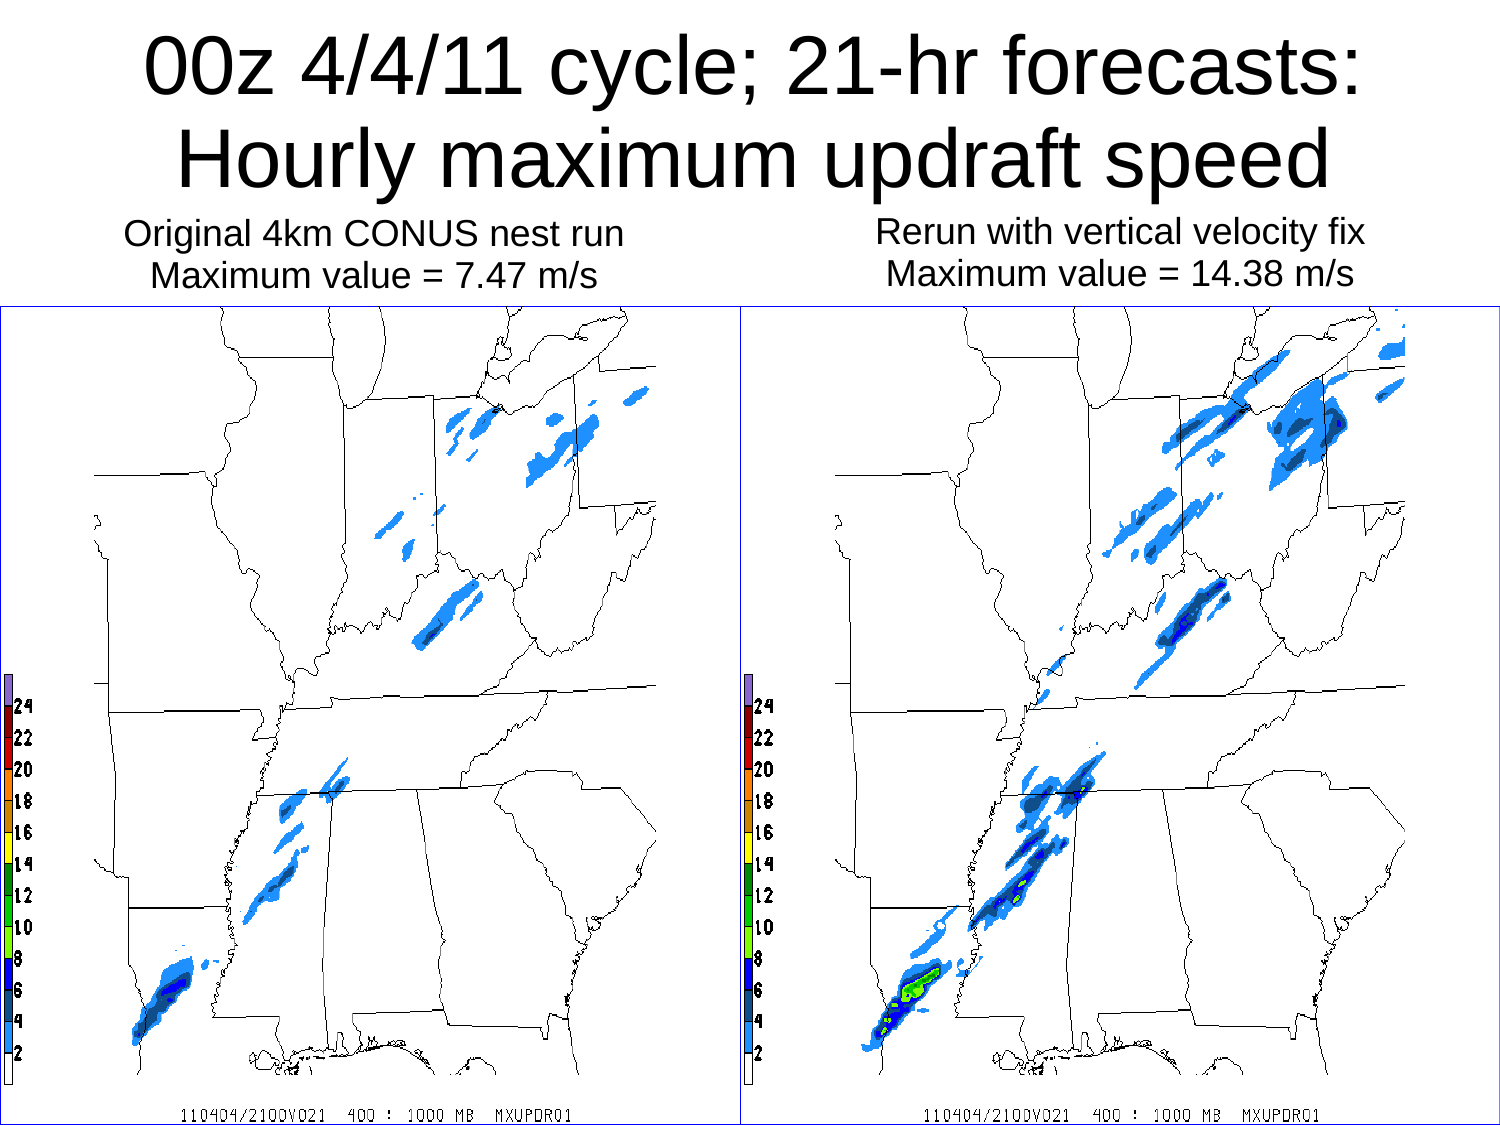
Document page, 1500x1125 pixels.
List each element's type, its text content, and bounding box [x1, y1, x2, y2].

picture [0, 305, 1500, 1125]
text_box Rerun with vertical velocity fix Maximum value = 14.38 m/s [884, 204, 1357, 290]
title 00z 4/4/11 cycle; 21-hr forecasts: Hourly maximum updraft speed [78, 14, 1429, 206]
text_box Original 4km CONUS nest run Maximum value = 7.47 m/s [136, 204, 613, 290]
